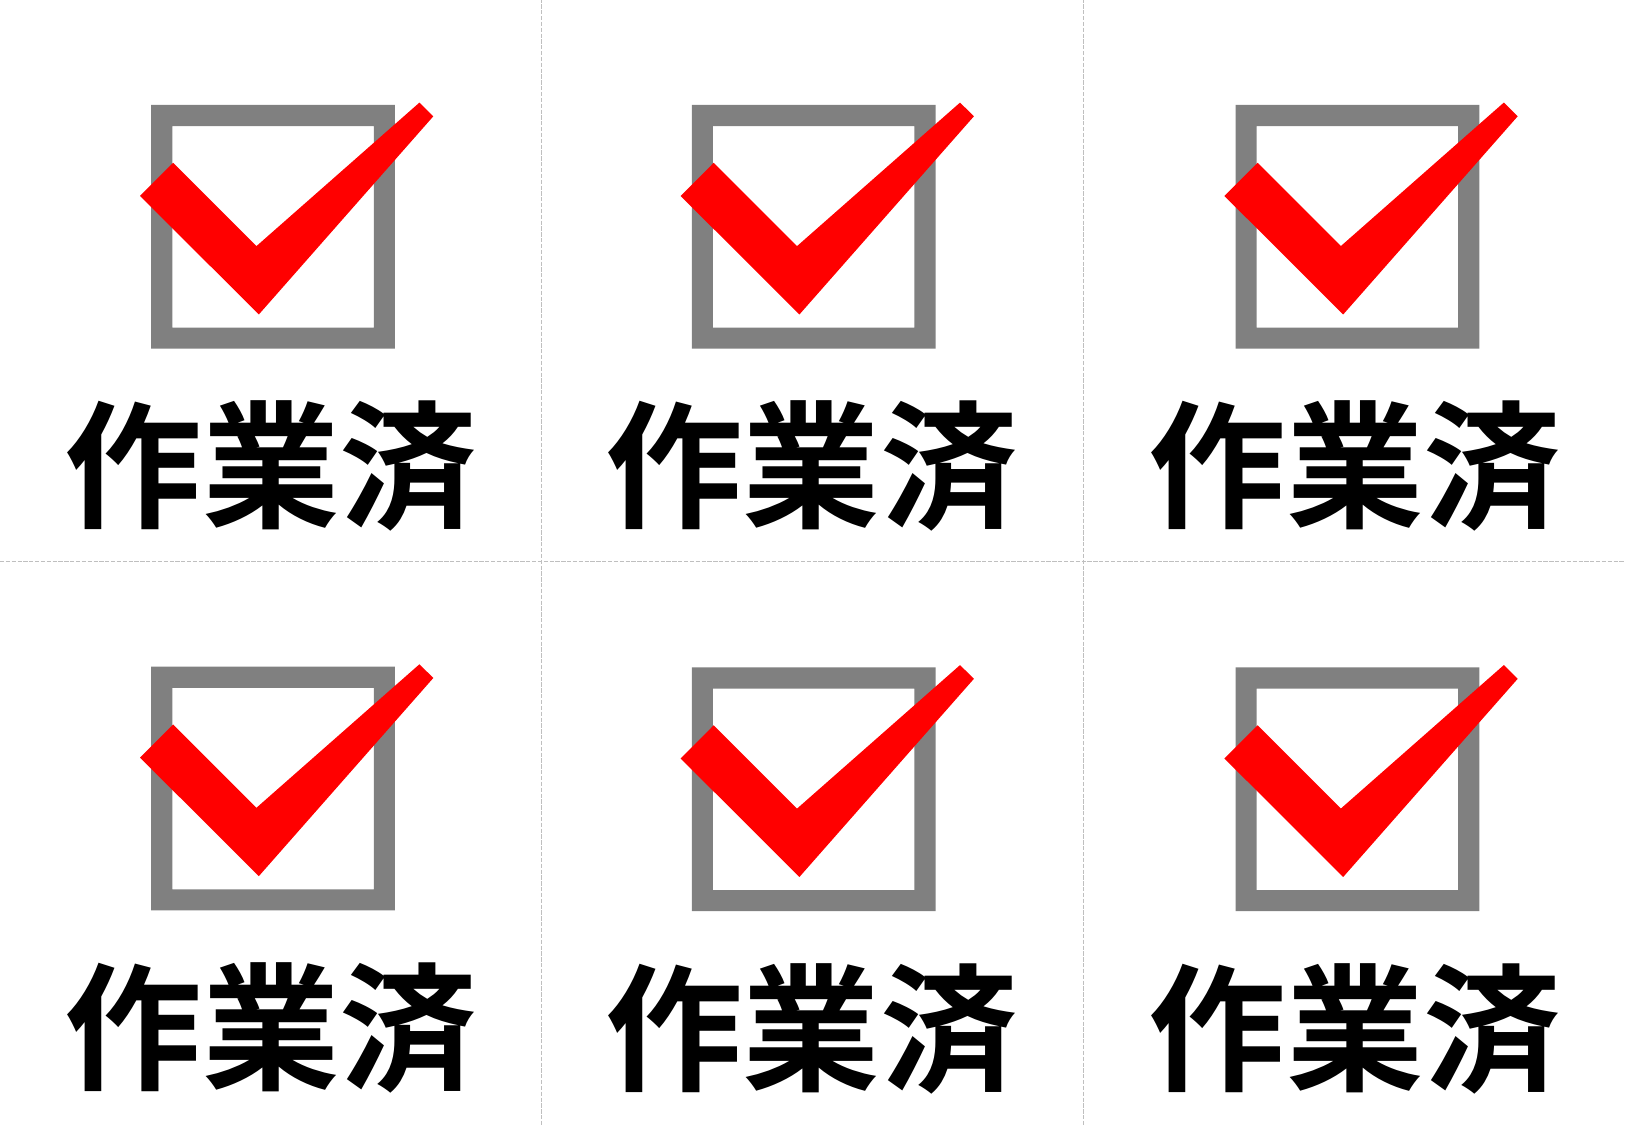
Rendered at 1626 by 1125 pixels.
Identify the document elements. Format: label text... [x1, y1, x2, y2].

text_box 作業済 [64, 941, 478, 1107]
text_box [680, 665, 974, 912]
text_box 作業済 [605, 942, 1018, 1108]
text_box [139, 664, 434, 911]
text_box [1224, 102, 1518, 349]
text_box 作業済 [1148, 379, 1562, 545]
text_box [139, 102, 434, 349]
text_box 作業済 [605, 379, 1018, 545]
text_box 作業済 [64, 379, 478, 545]
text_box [680, 102, 974, 349]
text_box 作業済 [1148, 942, 1562, 1108]
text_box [1224, 665, 1518, 912]
